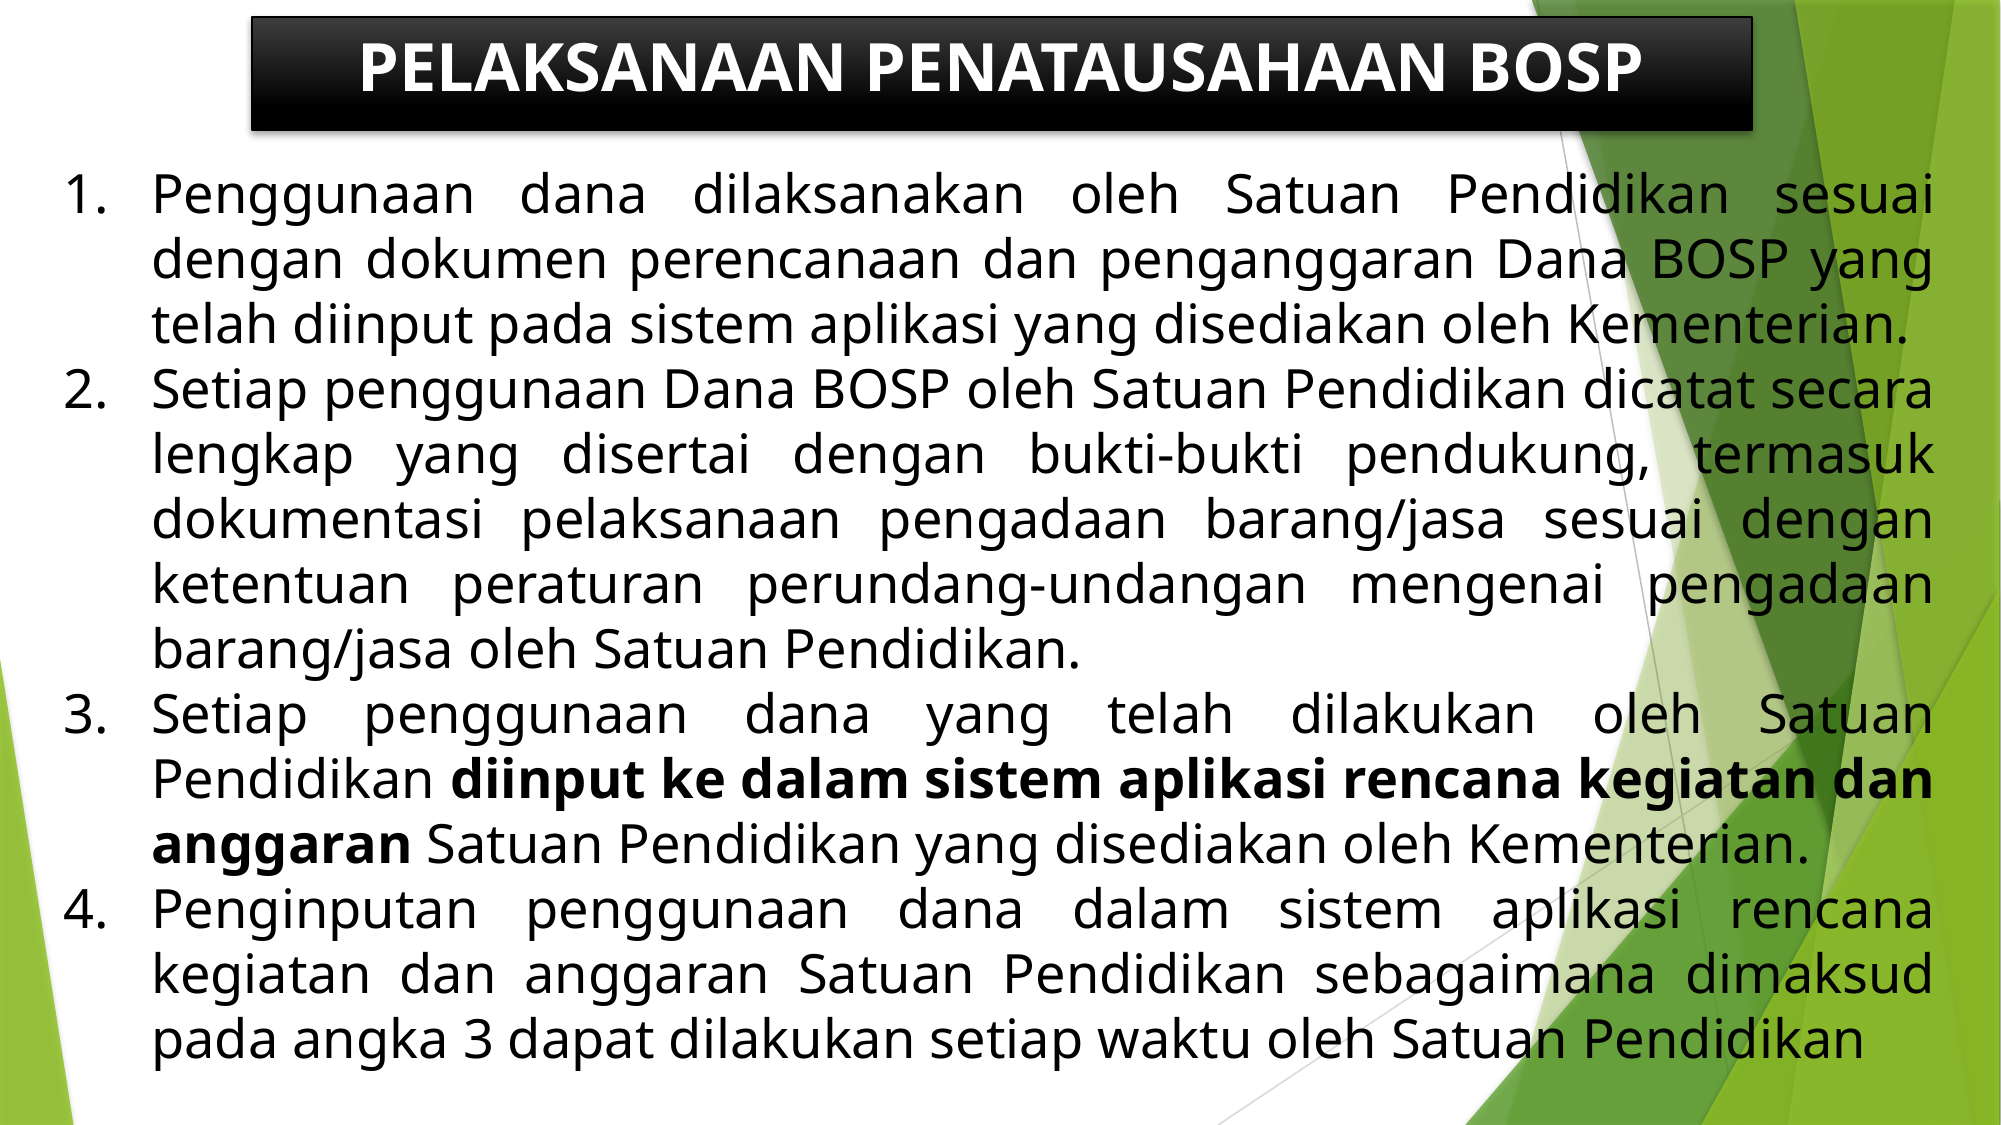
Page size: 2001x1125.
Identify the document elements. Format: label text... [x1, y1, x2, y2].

text_box PELAKSANAAN PENATAUSAHAAN BOSP [252, 17, 1750, 113]
text_box Penggunaan dana dilaksanakan oleh Satuan Pendidikan sesuai dengan dokumen perencanaan dan penganggaran Dana BOSP yang telah diinput pada sistem aplikasi yang disediakan oleh Kementerian. Setiap penggunaan Dana BOSP oleh Satuan Pendidikan dicatat secara lengkap yang disertai dengan bukti-bukti pendukung, termasuk dokumentasi pelaksanaan pengadaan barang/jasa sesuai dengan ketentuan peraturan perundang-undangan mengenai pengadaan barang/jasa oleh Satuan Pendidikan. Setiap penggunaan dana yang telah dilakukan oleh Satuan Pendidikan diinput ke dalam sistem aplikasi rencana kegiatan dan anggaran Satuan Pendidikan yang disediakan oleh Kementerian. Penginputan penggunaan dana dalam sistem aplikasi rencana kegiatan dan anggaran Satuan Pendidikan sebagaimana dimaksud pada angka 3 dapat dilakukan setiap waktu oleh Satuan Pendidikan [33, 152, 1953, 1077]
text_box [251, 16, 1753, 131]
